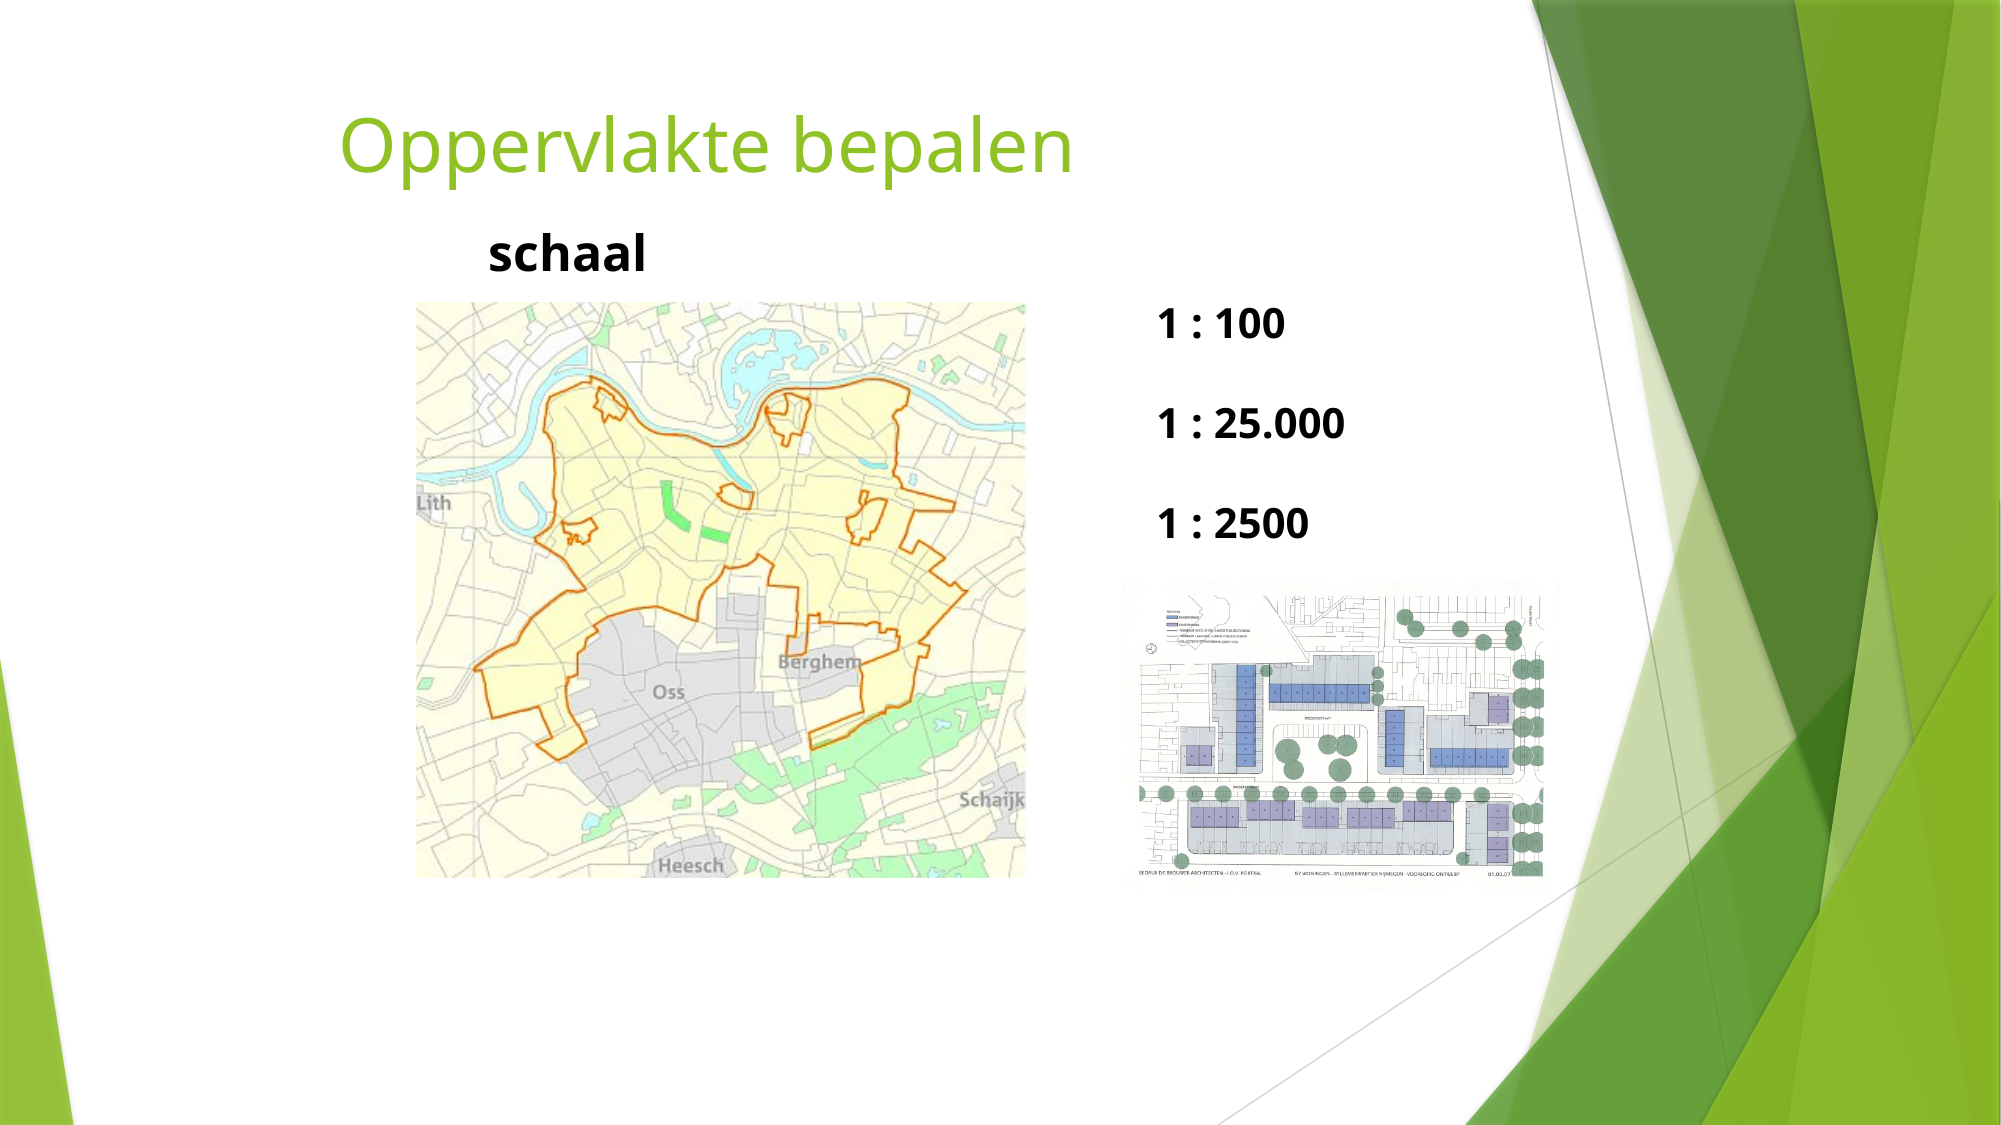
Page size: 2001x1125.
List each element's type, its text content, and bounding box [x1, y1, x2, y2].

text_box Oppervlakte bepalen [324, 89, 1091, 195]
text_box 1 : 100 1 : 25.000 1 : 2500 [1141, 289, 1697, 605]
picture [1117, 578, 1563, 894]
picture [415, 302, 1027, 879]
text_box schaal [474, 214, 663, 289]
